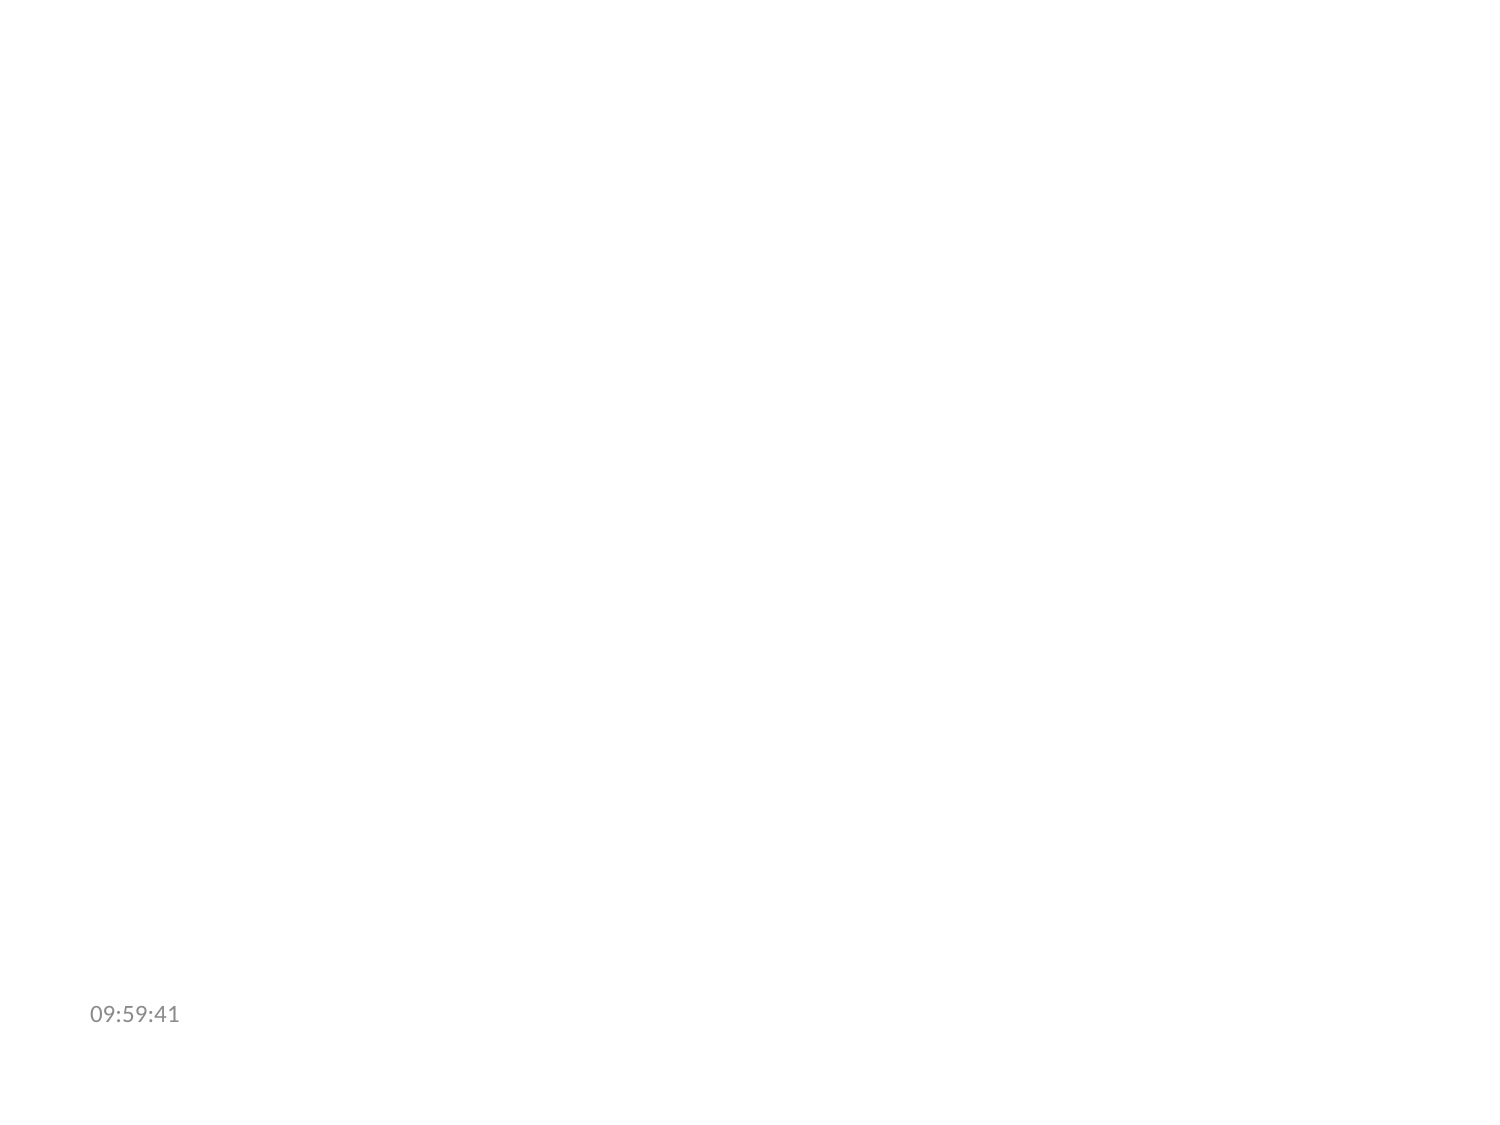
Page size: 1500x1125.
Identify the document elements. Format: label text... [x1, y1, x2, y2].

text_box 15:35:09 [75, 982, 425, 1043]
